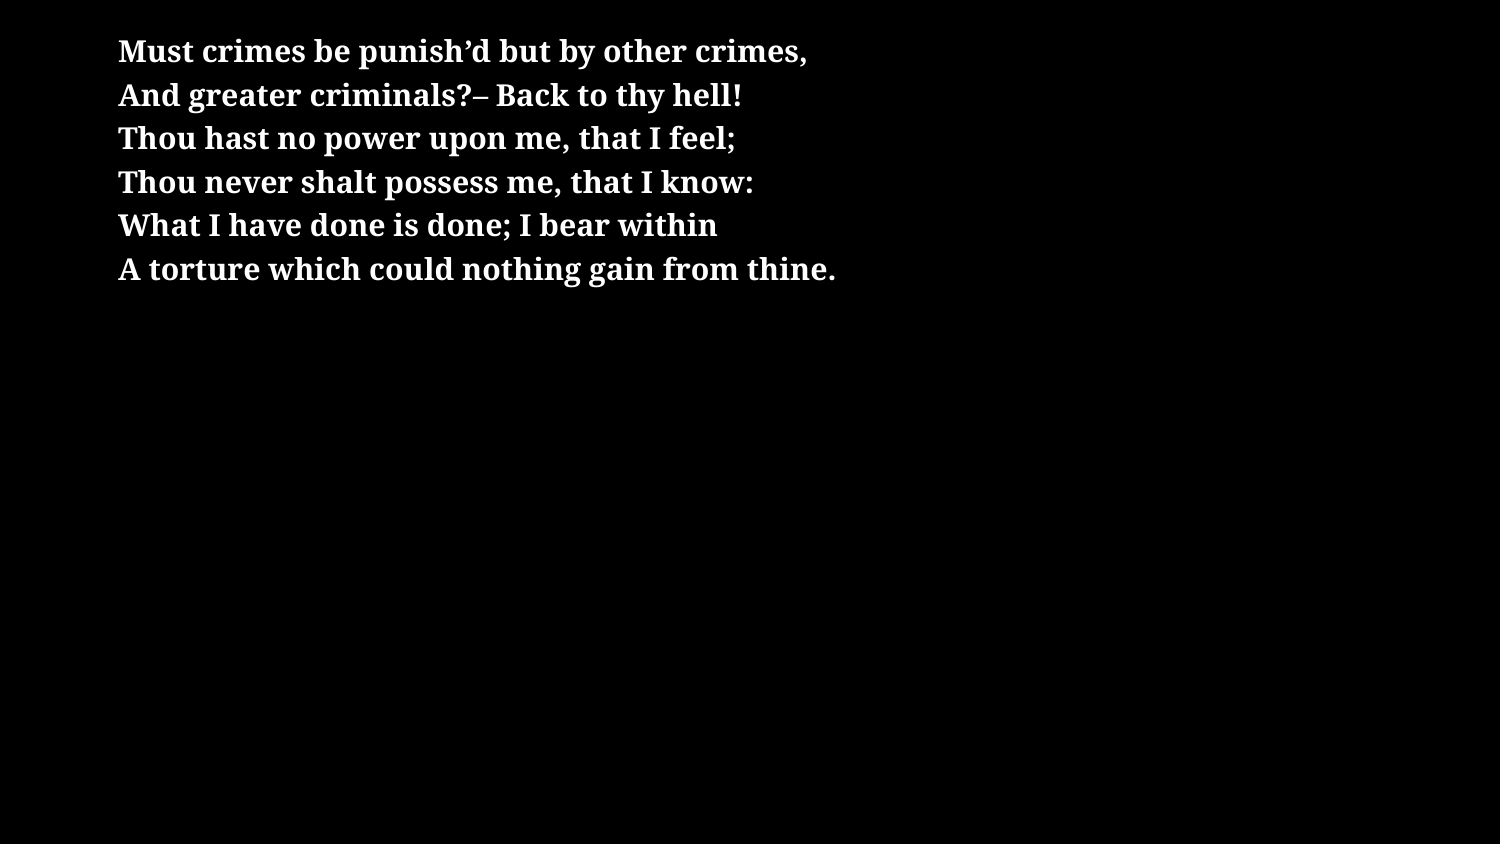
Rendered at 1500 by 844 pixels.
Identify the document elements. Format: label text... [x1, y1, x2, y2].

title Must crimes be punish’d but by other crimes, And greater criminals?– Back to thy hell! Thou hast no power upon me, that I feel; Thou never shalt possess me, that I know: What I have done is done; I bear within A torture which could nothing gain from thine. [103, 17, 1397, 299]
